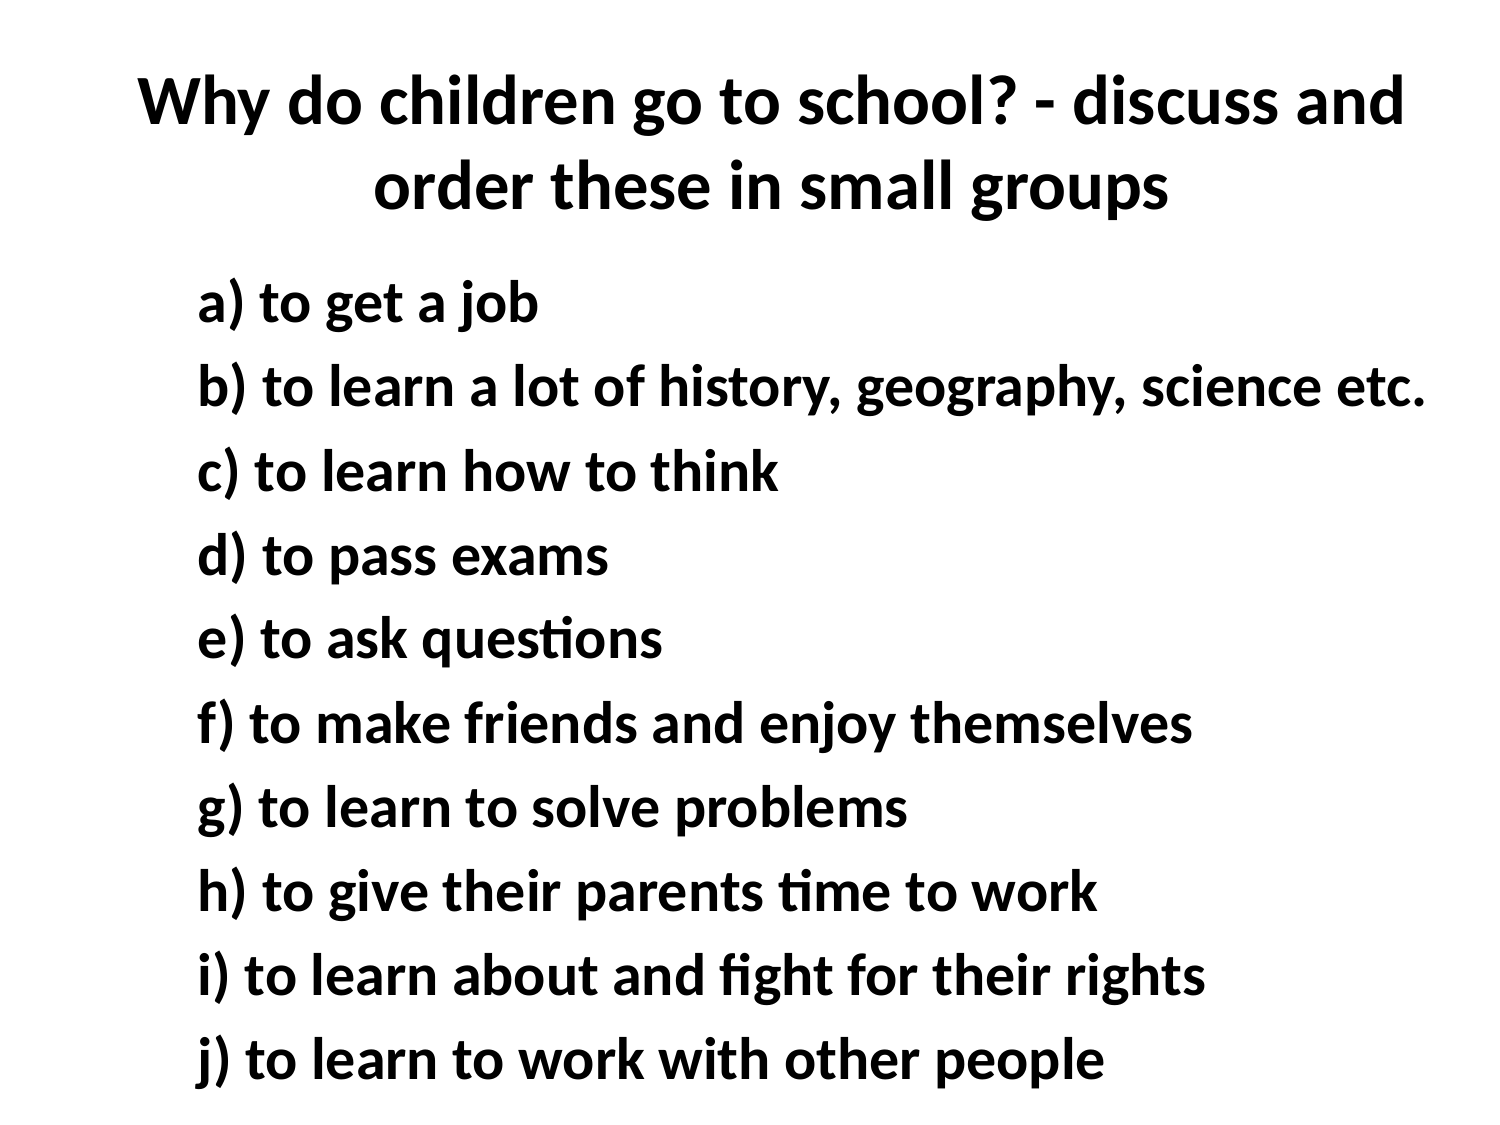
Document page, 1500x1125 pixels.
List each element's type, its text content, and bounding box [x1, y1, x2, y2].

title Why do children go to school? - discuss and order these in small groups [75, 45, 1471, 233]
list a) to get a job b) to learn a lot of history, geography, science etc. c) to learn how to think d) to pass exams e) to ask questions f) to make friends and enjoy themselves g) to learn to solve problems h) to give their parents time to work i) to learn about and fight for their rights j) to learn to work with other people [183, 255, 1500, 1106]
